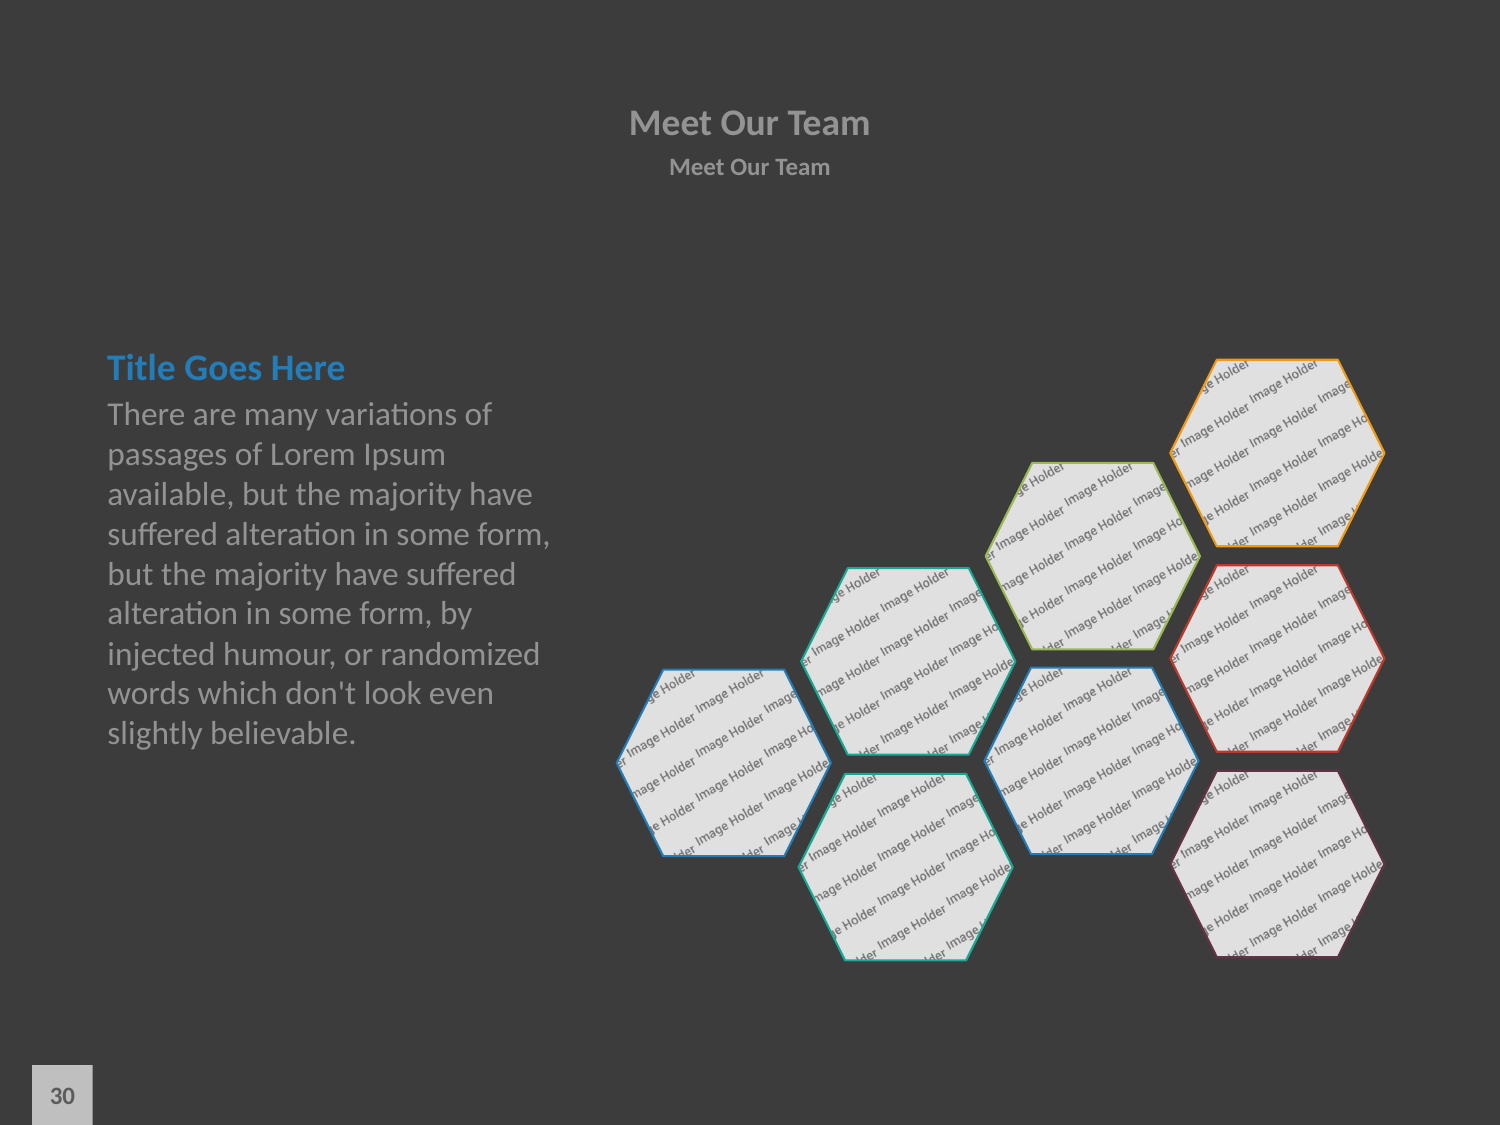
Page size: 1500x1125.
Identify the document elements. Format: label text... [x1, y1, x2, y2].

list Meet Our Team [412, 149, 1088, 183]
picture [616, 359, 1385, 961]
title Meet Our Team [287, 91, 1213, 150]
text_box There are many variations of passages of Lorem Ipsum available, but the majority have suffered alteration in some form, but the majority have suffered alteration in some form, by injected humour, or randomized words which don't look even slightly believable. [92, 384, 575, 759]
text_box Title Goes Here [92, 335, 361, 396]
